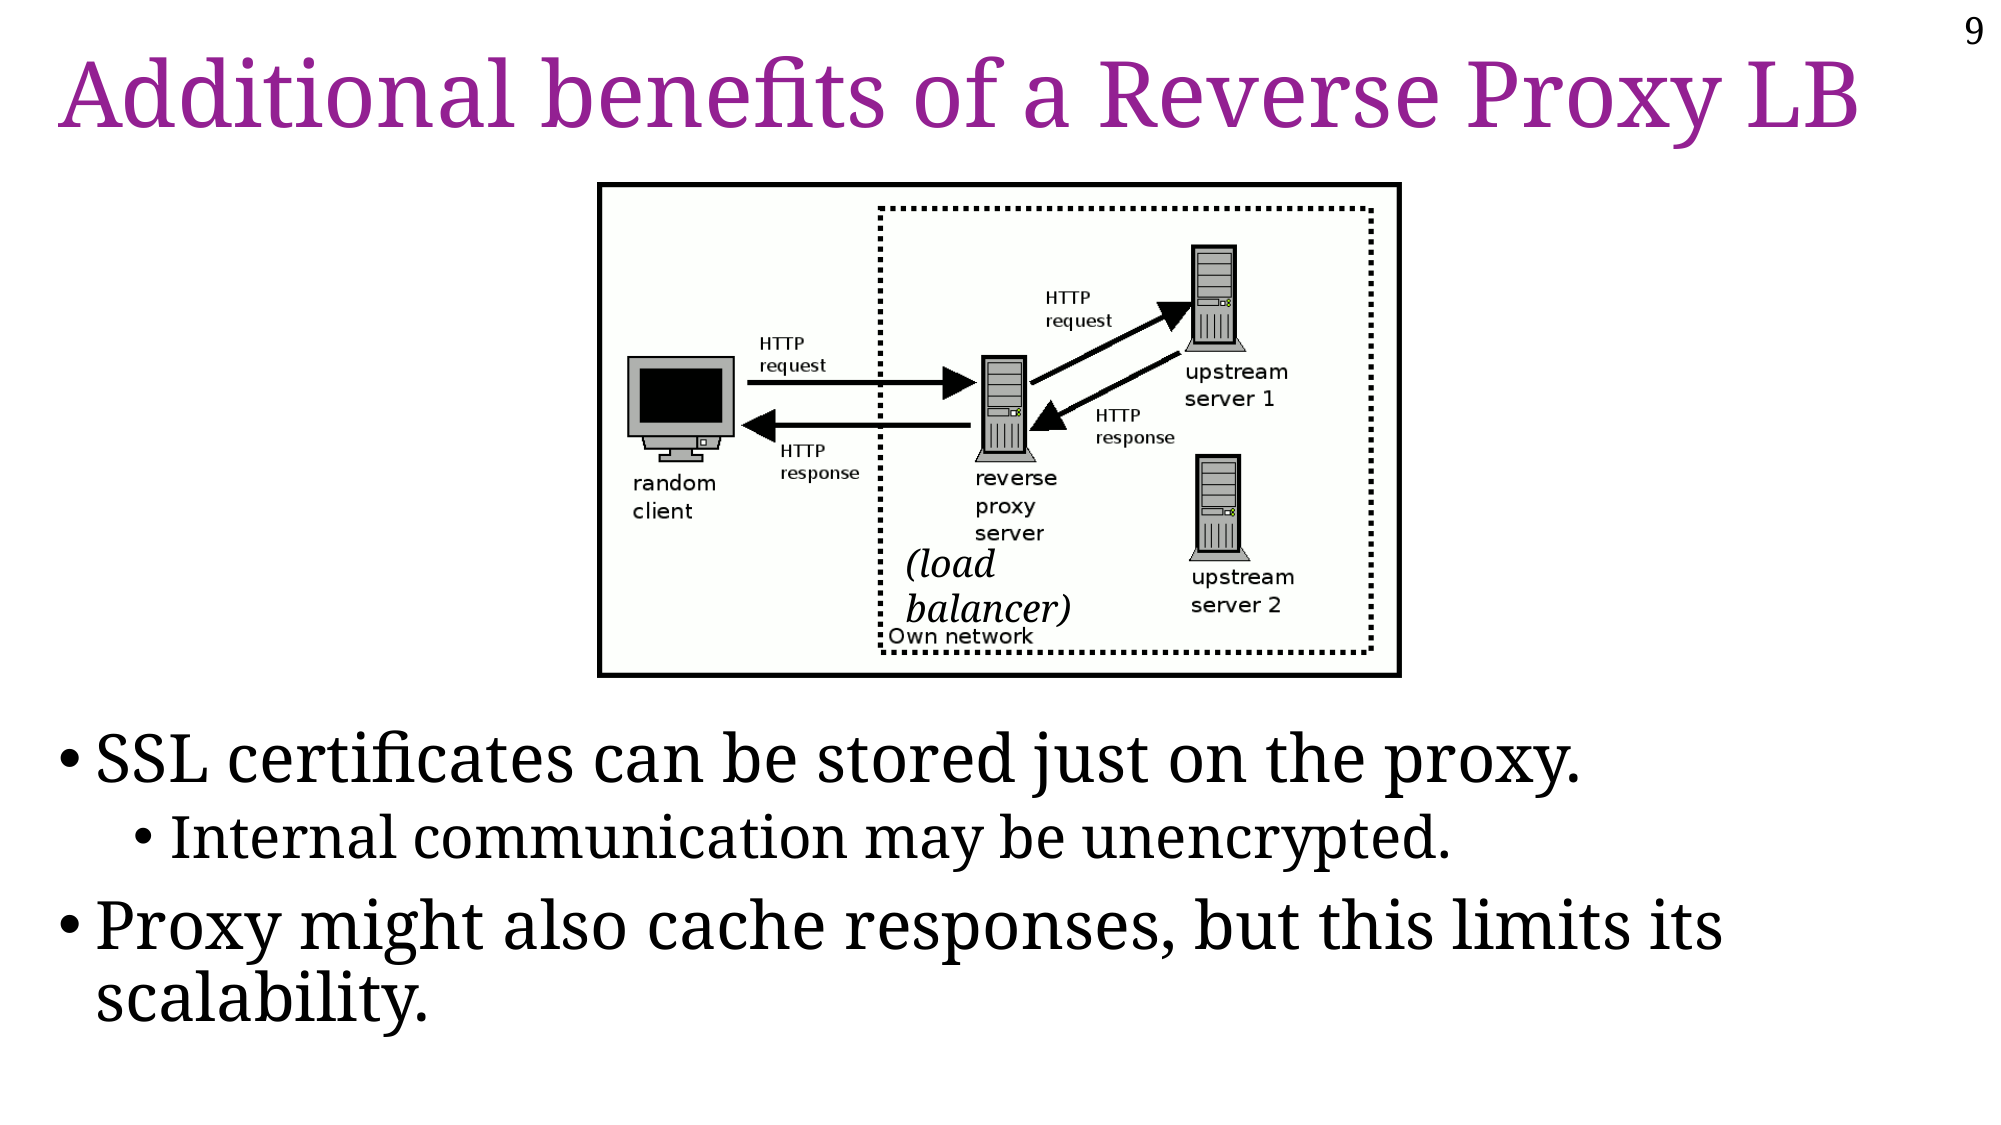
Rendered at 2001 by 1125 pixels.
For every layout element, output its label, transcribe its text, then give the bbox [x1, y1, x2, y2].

list SSL certificates can be stored just on the proxy. Internal communication may be unencrypted. Proxy might also cache responses, but this limits its scalability. [43, 717, 1953, 1106]
text_box 9 [1901, 0, 2000, 60]
picture [597, 182, 1403, 679]
title Additional benefits of a Reverse Proxy LB [43, 25, 1953, 171]
